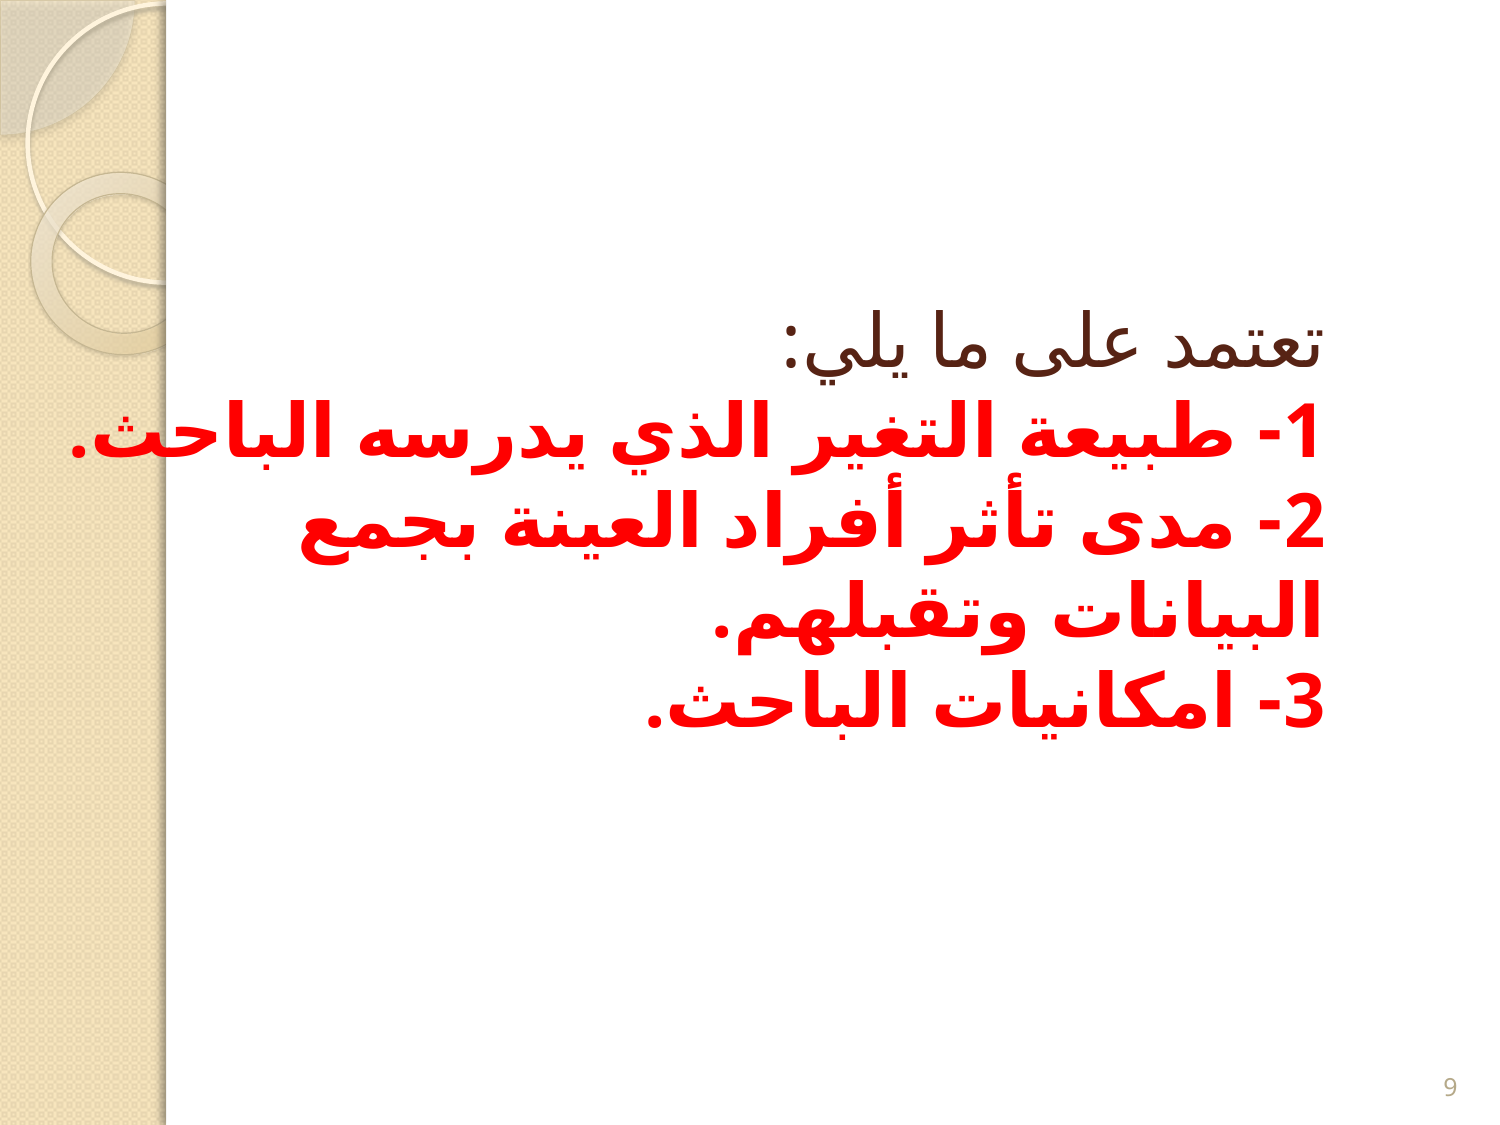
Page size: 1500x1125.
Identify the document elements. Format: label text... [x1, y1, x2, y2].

title تعتمد على ما يلي: 1- طبيعة التغير الذي يدرسه الباحث. 2- مدى تأثر أفراد العينة بجمع البيانات وتقبلهم. 3- امكانيات الباحث. [0, 90, 1341, 1125]
slide_number 9 [1413, 1034, 1488, 1113]
